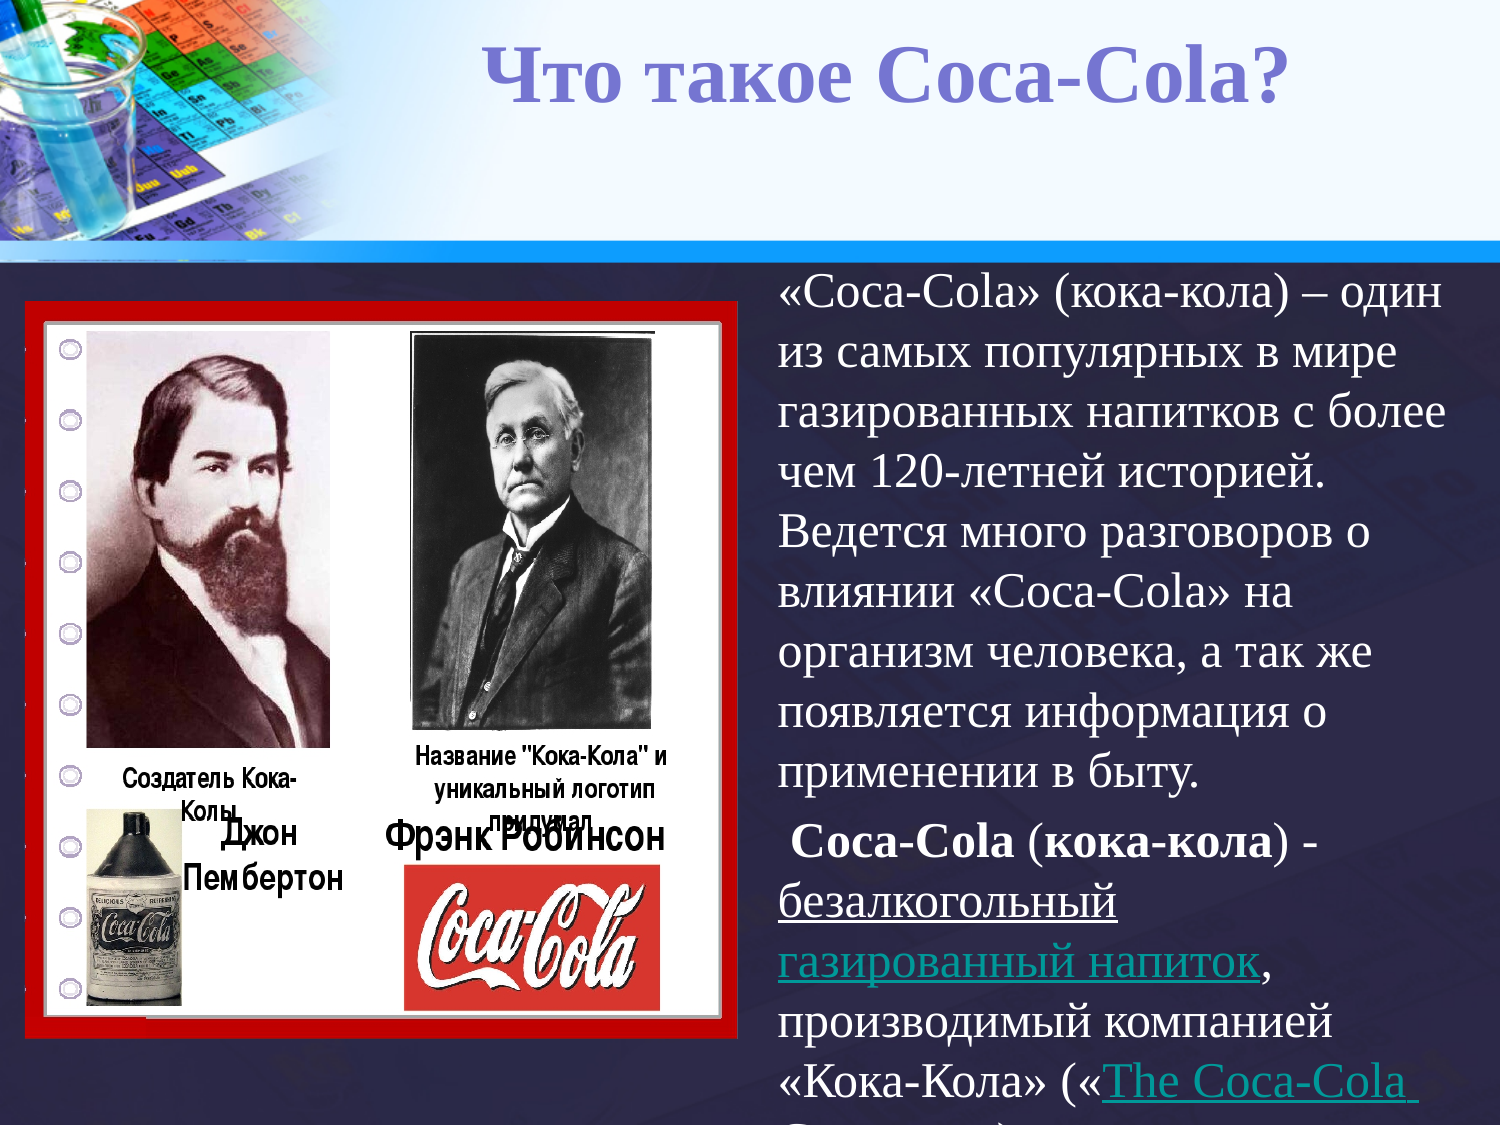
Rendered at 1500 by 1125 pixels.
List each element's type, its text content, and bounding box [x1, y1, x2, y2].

list «Coca-Cola» (кока-кола) – один из самых популярных в мире газированных напитков с более чем 120-летней историей. Ведется много разговоров о влиянии «Coca-Cola» на организм человека, а так же появляется информация о применении в быту. Coca-Cola (кока-кола) - безалкогольный газированный напиток, производимый компанией «Кока-Кола» («The Coca-Cola Company»). [762, 249, 1463, 1101]
title Что такое Coca-Cola? [317, 24, 1456, 213]
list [24, 299, 738, 1039]
picture [0, 0, 1500, 1125]
